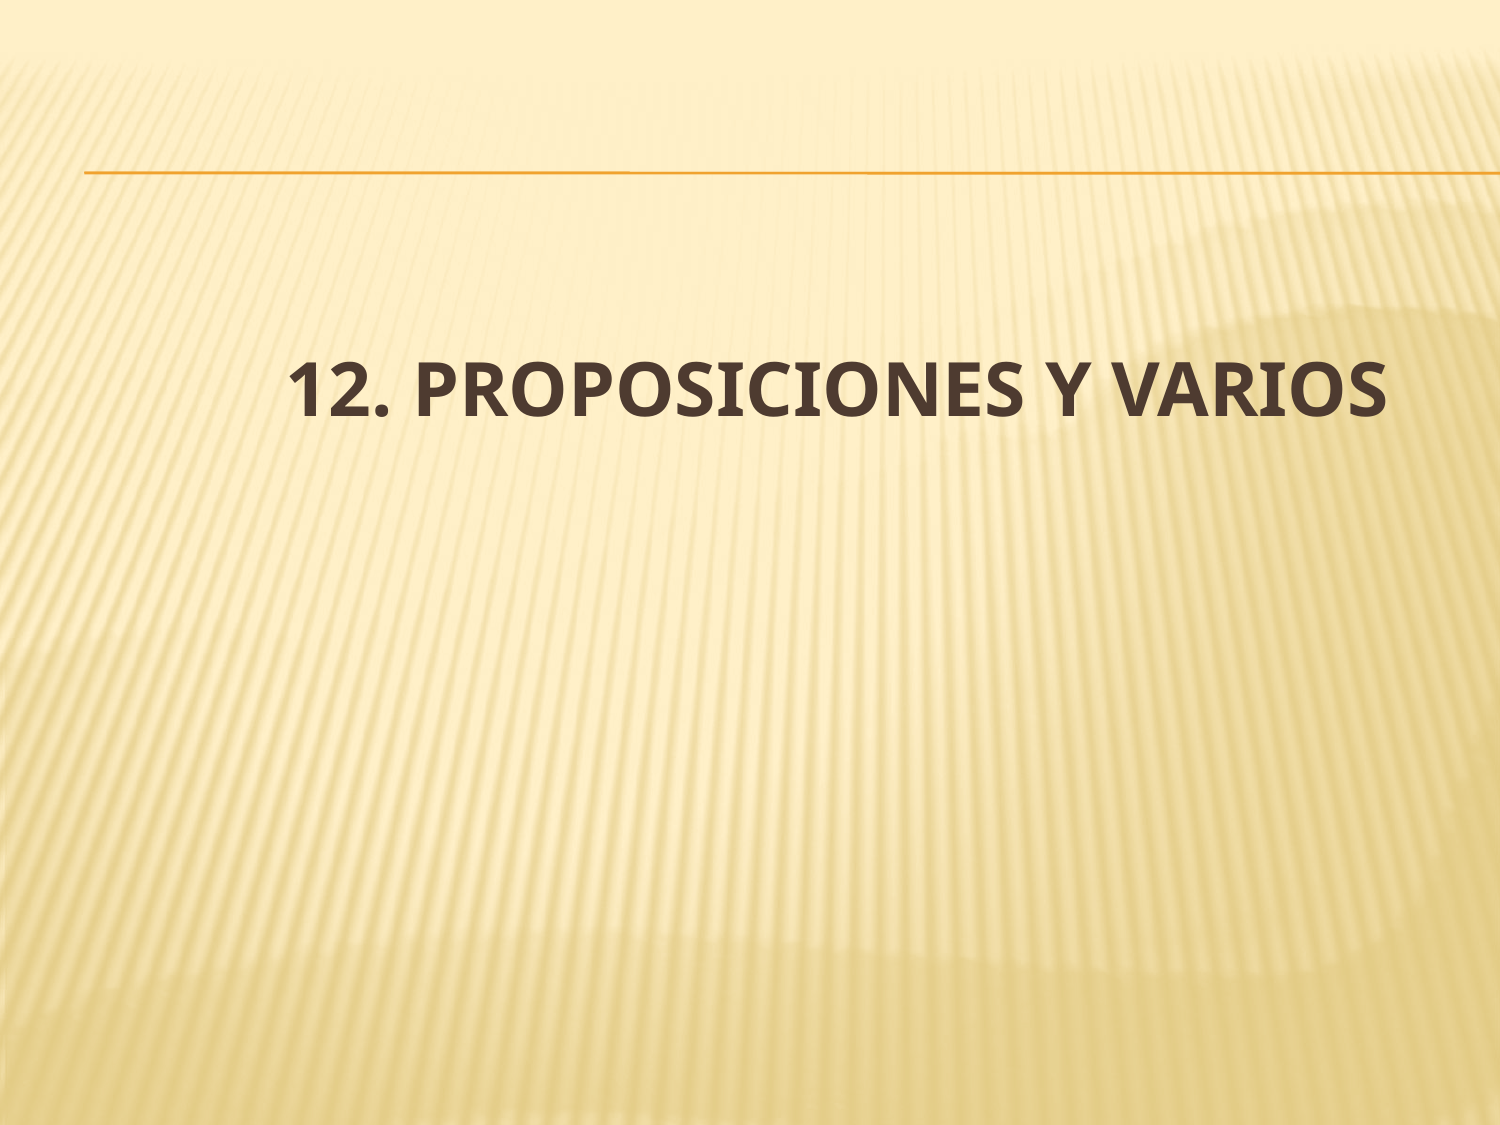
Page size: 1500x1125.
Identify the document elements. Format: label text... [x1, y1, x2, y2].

title 12. PROPOSICIONES Y VARIOS [222, 292, 1453, 481]
